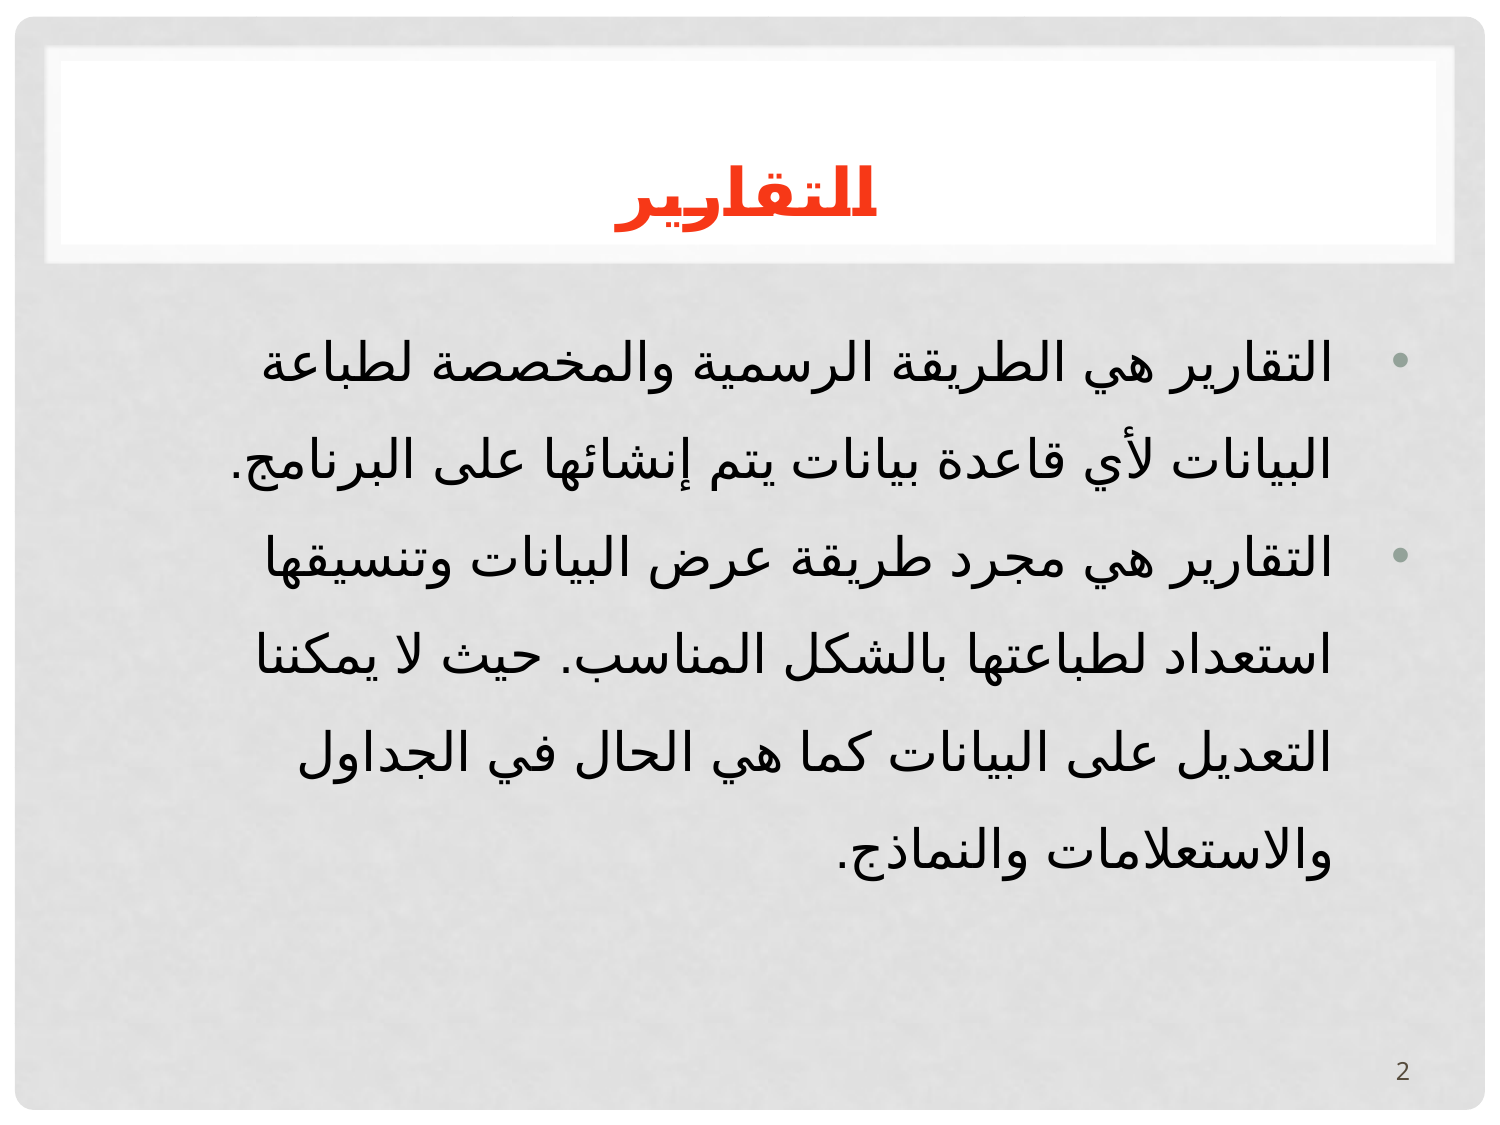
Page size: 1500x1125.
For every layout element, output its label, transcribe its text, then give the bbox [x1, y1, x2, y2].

list التقارير هي الطريقة الرسمية والمخصصة لطباعة البيانات لأي قاعدة بيانات يتم إنشائها على البرنامج. التقارير هي مجرد طريقة عرض البيانات وتنسيقها استعداد لطباعتها بالشكل المناسب. حيث لا يمكننا التعديل على البيانات كما هي الحال في الجداول والاستعلامات والنماذج. [75, 287, 1425, 985]
slide_number 2 [1074, 1042, 1425, 1103]
title التقارير [69, 66, 1425, 238]
